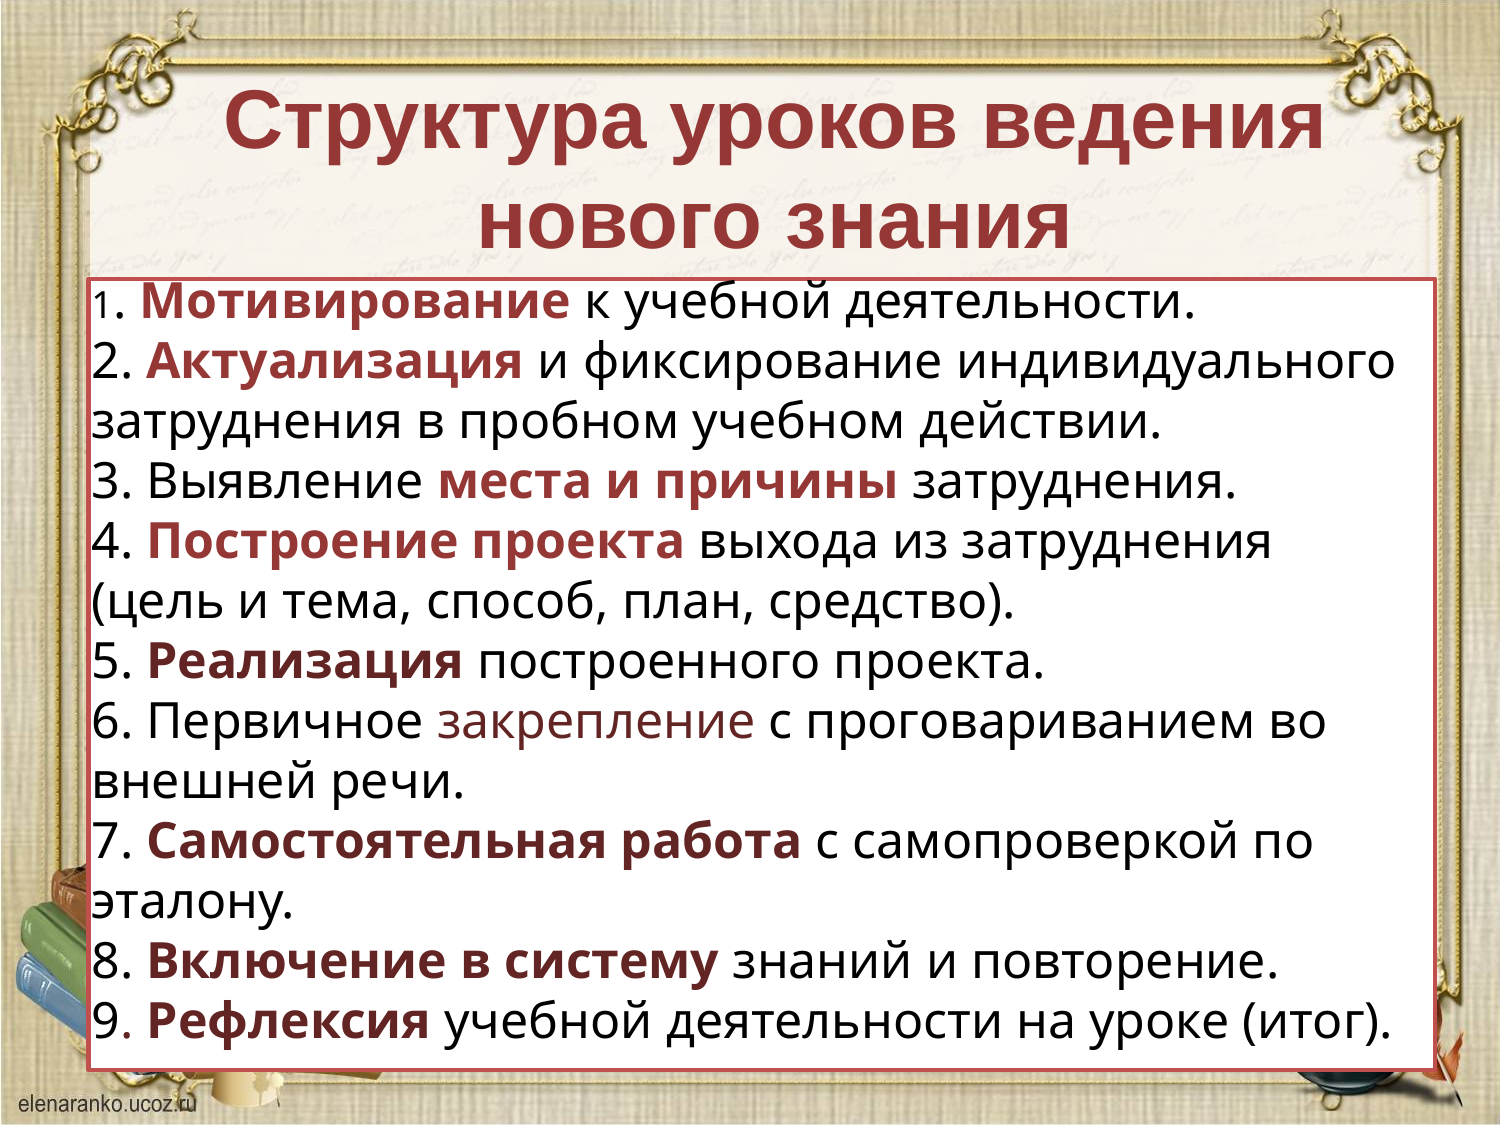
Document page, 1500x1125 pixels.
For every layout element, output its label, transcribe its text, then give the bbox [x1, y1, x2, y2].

text_box [1424, 301, 1437, 1072]
picture [0, 0, 1500, 1125]
title Структура уроков ведения нового знания [100, 30, 1451, 301]
text_box 1. Мотивирование к учебной деятельности. 2. Актуализация и фиксирование индивидуального затруднения в пробном учебном действии. 3. Выявление места и причины затруднения. 4. Построение проекта выхода из затруднения (цель и тема, способ, план, средство). 5. Реализация построенного проекта. 6. Первичное закрепление с проговариванием во внешней речи. 7. Самостоятельная работа с самопроверкой по эталону. 8. Включение в систему знаний и повторение. 9. Рефлексия учебной деятельности на уроке (итог). [76, 261, 1424, 1117]
